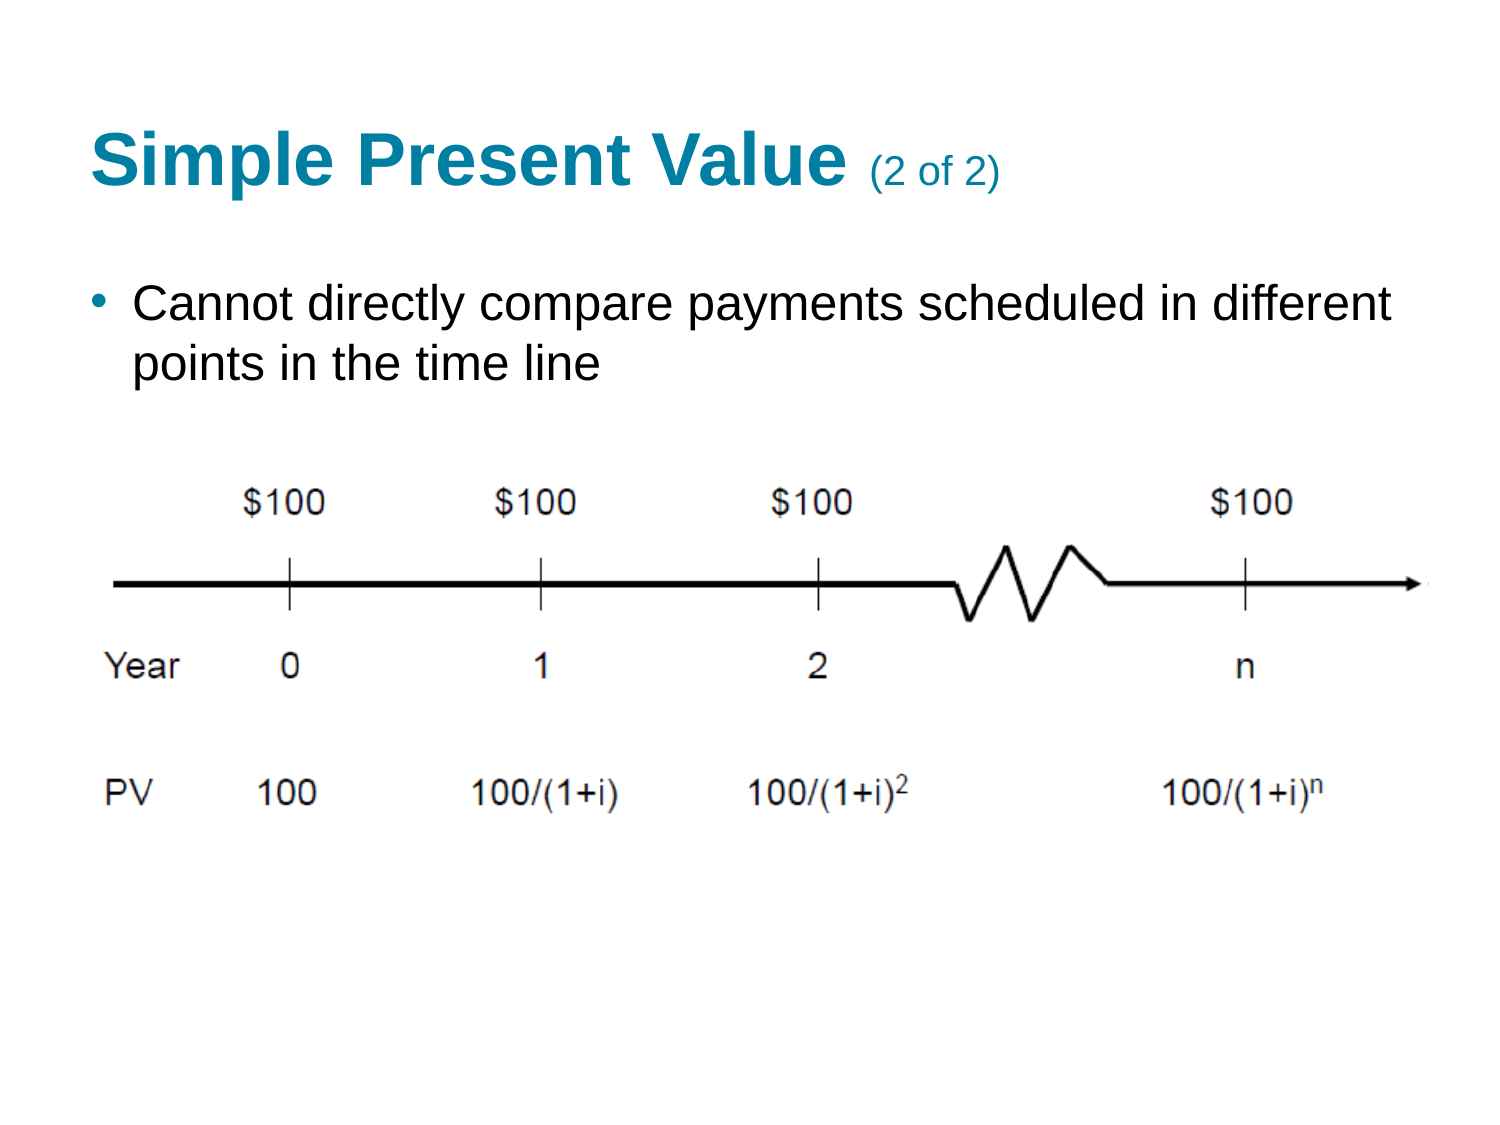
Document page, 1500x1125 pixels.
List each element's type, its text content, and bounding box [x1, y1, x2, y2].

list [98, 469, 1429, 822]
title Simple Present Value (2 of 2) [75, 35, 1425, 216]
list Cannot directly compare payments scheduled in different points in the time line [75, 255, 1429, 412]
